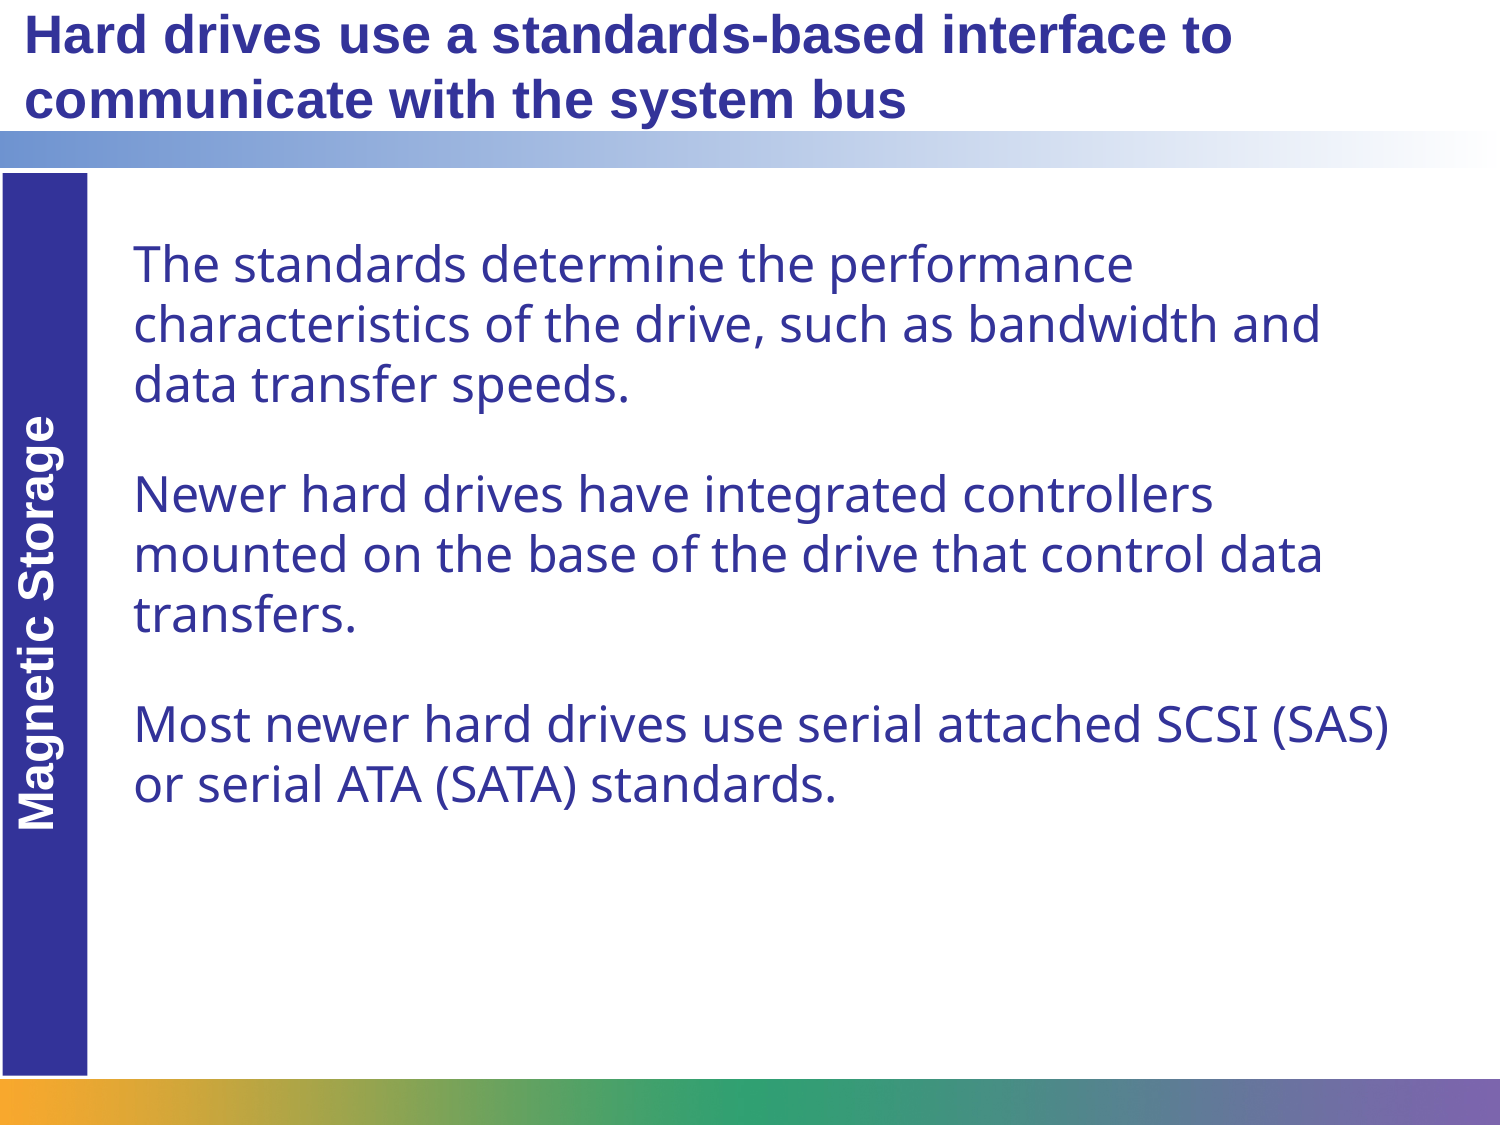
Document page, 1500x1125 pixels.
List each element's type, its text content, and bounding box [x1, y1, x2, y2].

text_box Magnetic Storage [2, 173, 88, 1076]
picture [0, 1079, 1500, 1125]
title Hard drives use a standards-based interface to communicate with the system bus [9, 0, 1473, 133]
list The standards determine the performance characteristics of the drive, such as bandwidth and data transfer speeds. Newer hard drives have integrated controllers mounted on the base of the drive that control data transfers. Most newer hard drives use serial attached SCSI (SAS) or serial ATA (SATA) standards. [88, 224, 1438, 1013]
